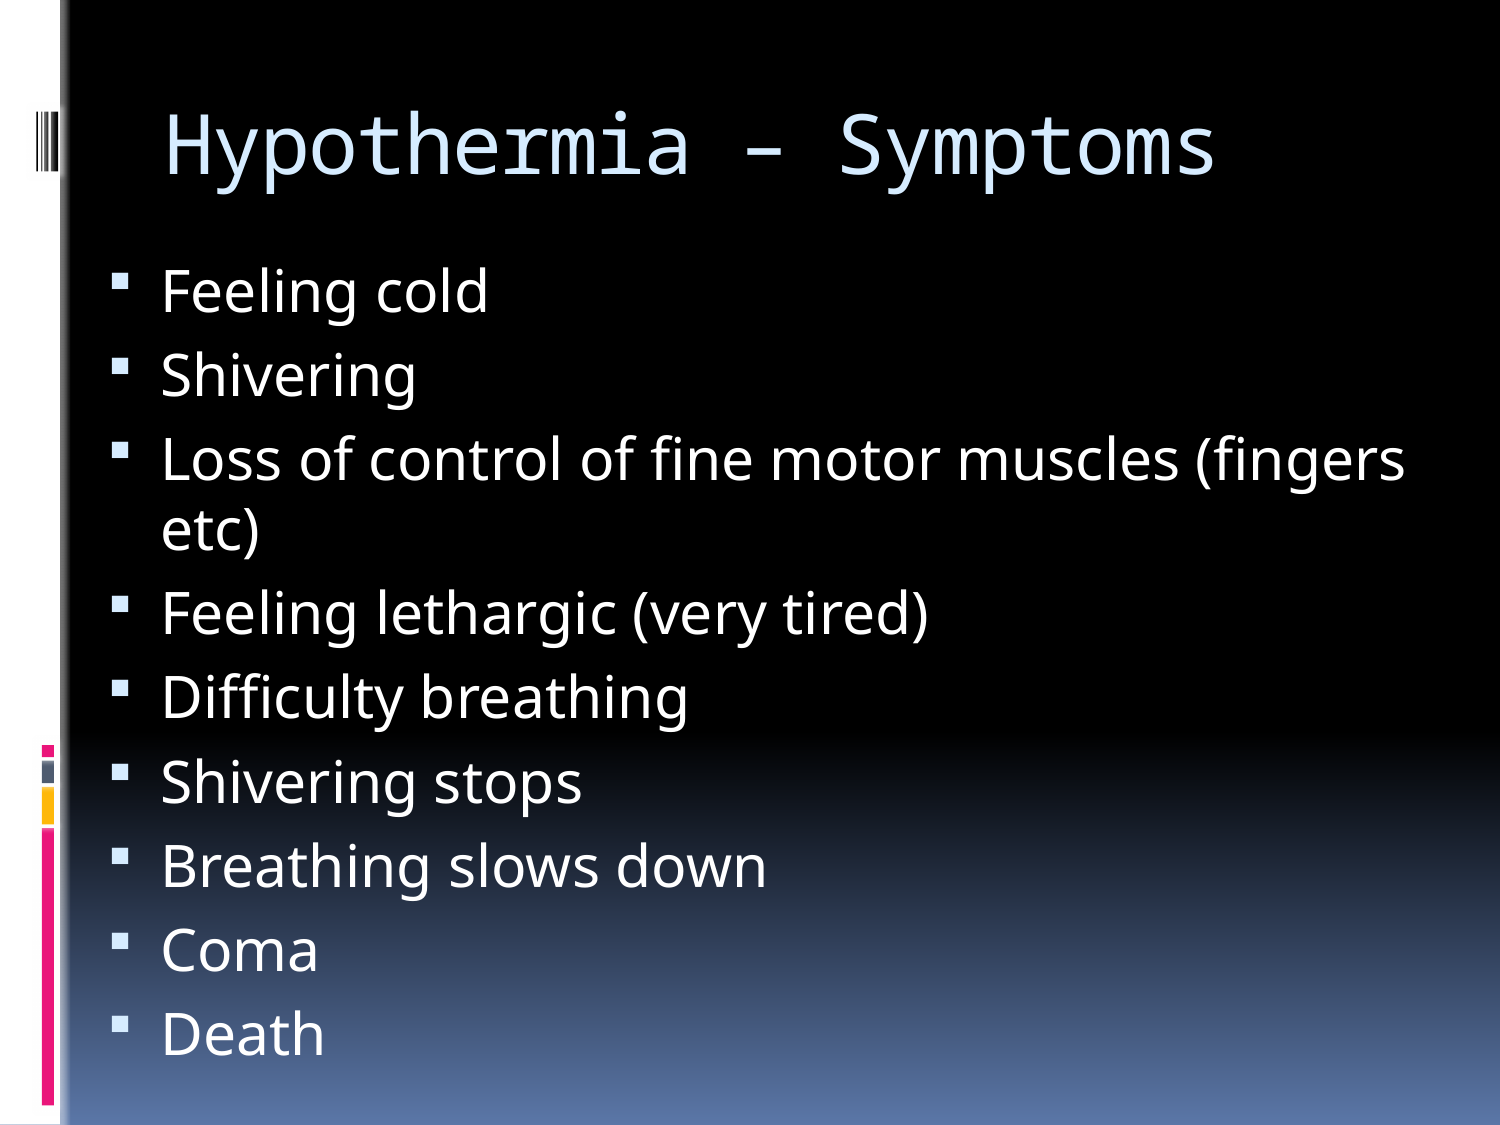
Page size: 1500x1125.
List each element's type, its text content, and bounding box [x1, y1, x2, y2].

list Feeling cold Shivering Loss of control of fine motor muscles (fingers etc) Feeling lethargic (very tired) Difficulty breathing Shivering stops Breathing slows down Coma Death [82, 246, 1465, 1079]
title Hypothermia – Symptoms [150, 83, 1425, 234]
